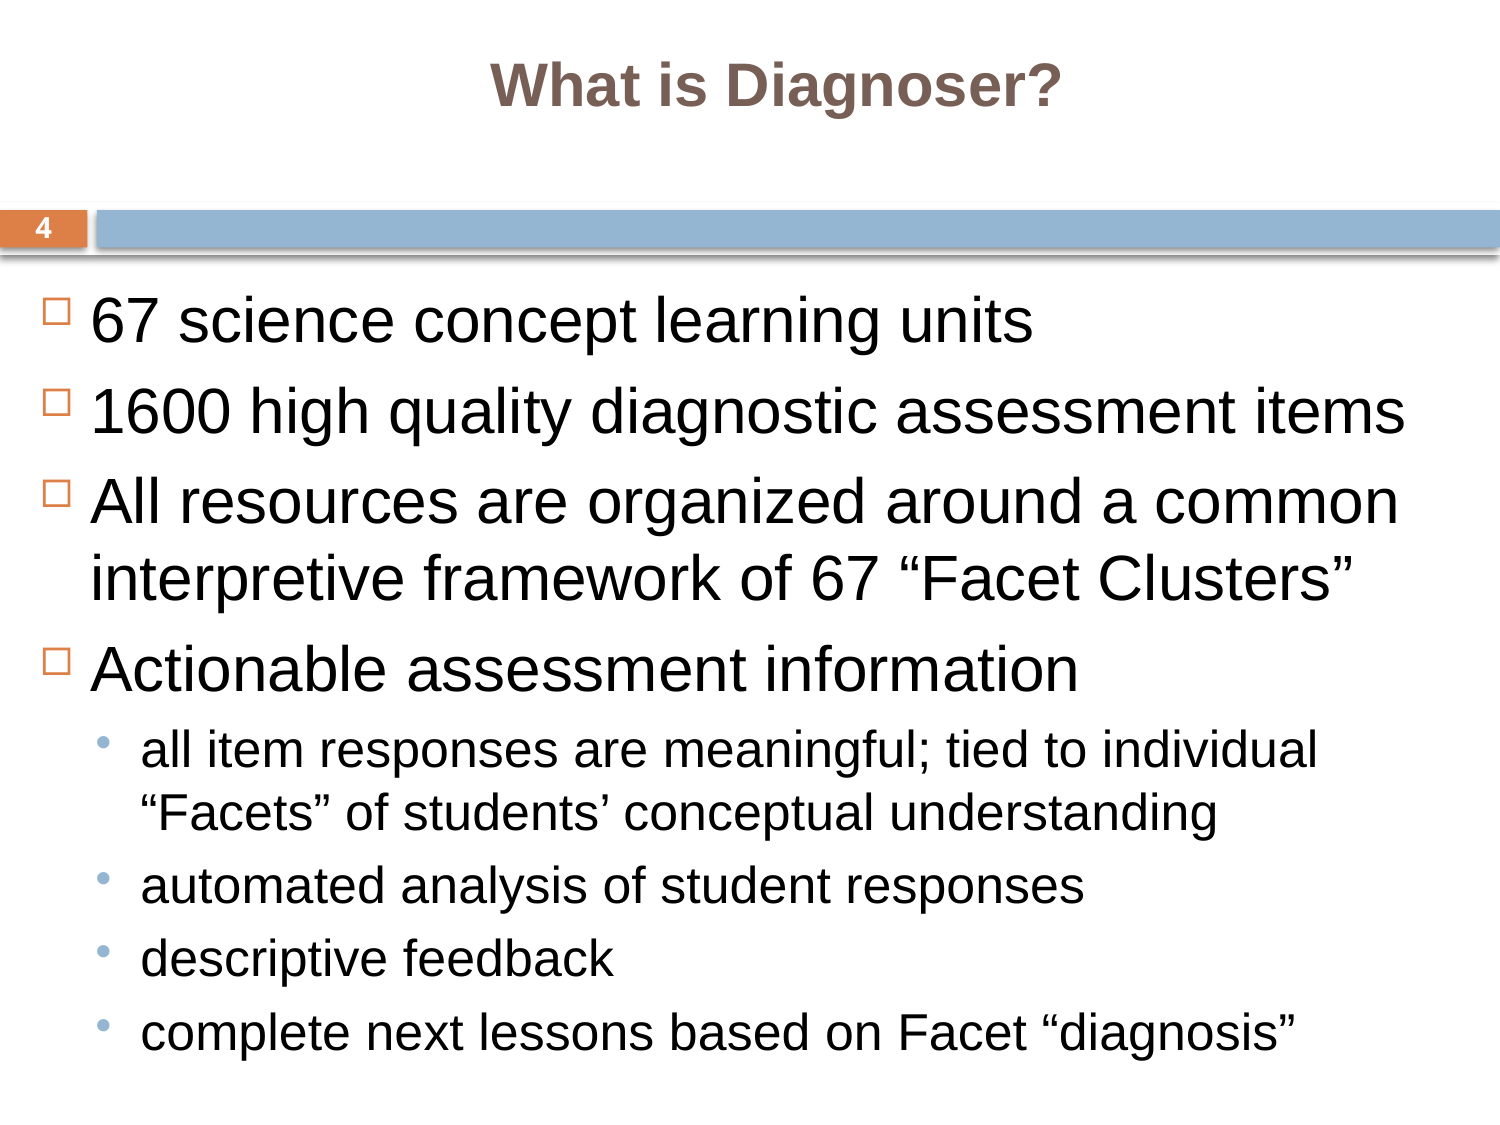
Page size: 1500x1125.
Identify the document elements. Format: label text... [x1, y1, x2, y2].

slide_number 4 [0, 208, 88, 249]
list 67 science concept learning units 1600 high quality diagnostic assessment items All resources are organized around a common interpretive framework of 67 “Facet Clusters” Actionable assessment information all item responses are meaningful; tied to individual “Facets” of students’ conceptual understanding automated analysis of student responses descriptive feedback complete next lessons based on Facet “diagnosis” [24, 187, 1488, 1075]
title What is Diagnoser? [100, 37, 1438, 187]
